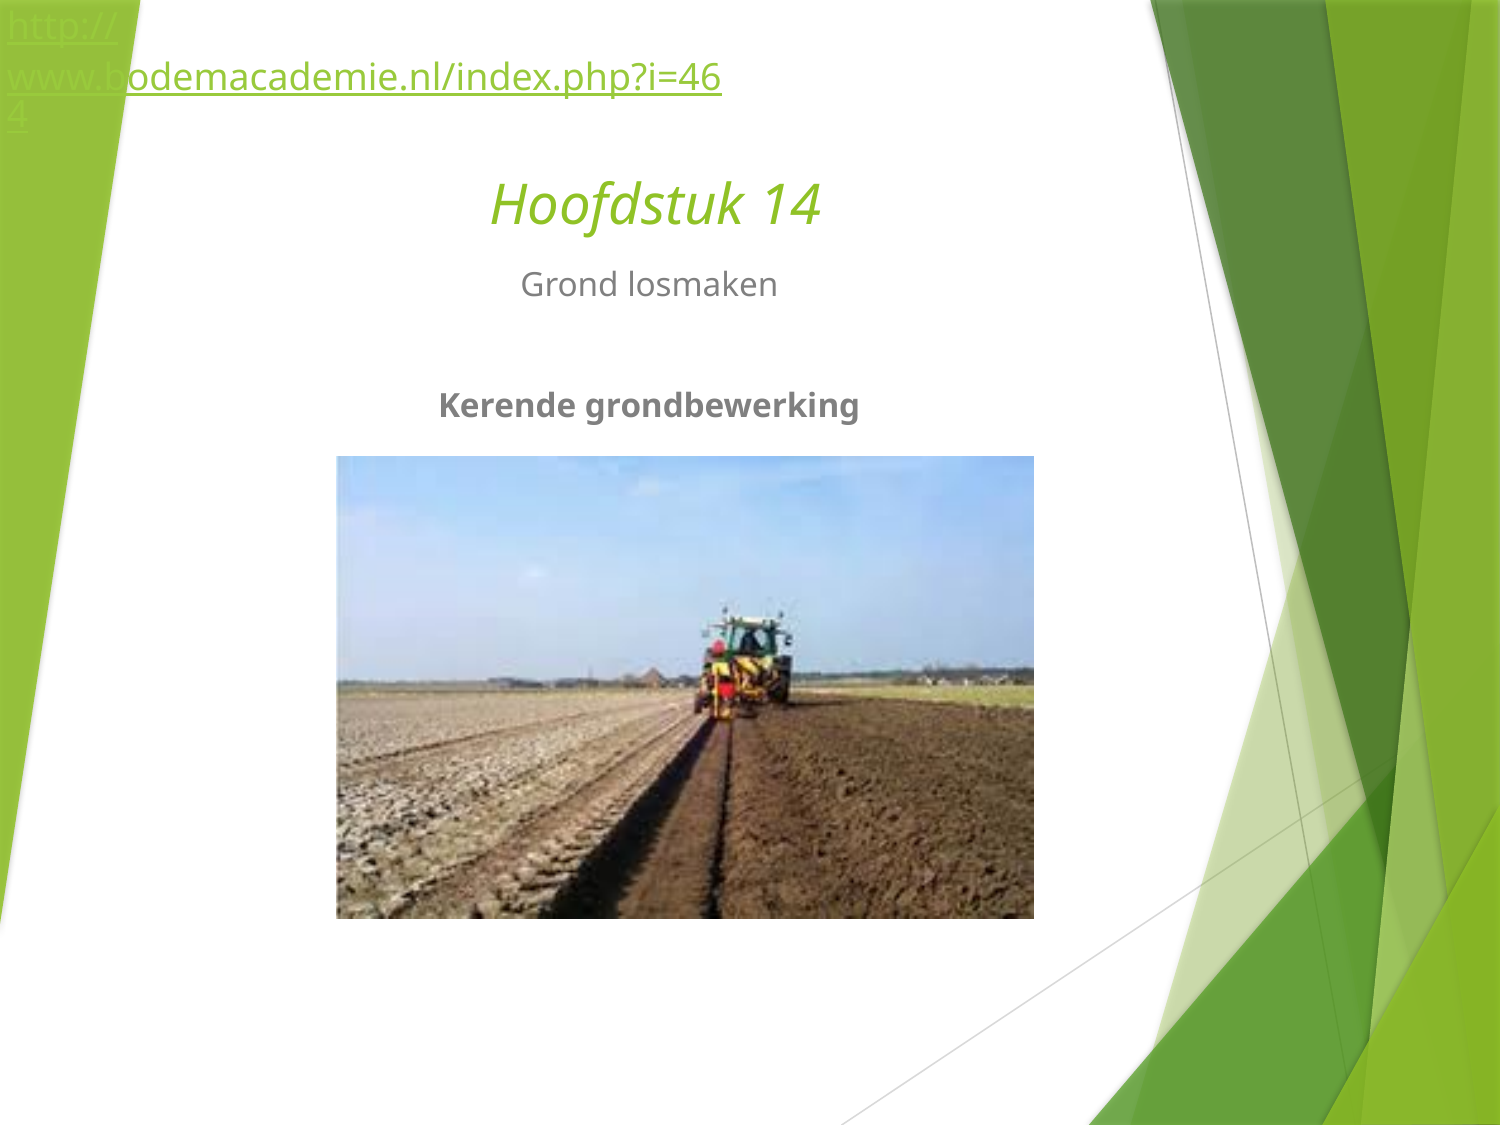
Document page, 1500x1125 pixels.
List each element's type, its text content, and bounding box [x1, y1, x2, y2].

title Hoofdstuk 14 [112, 101, 1199, 244]
text_box http://www.bodemacademie.nl/index.php?i=464 [0, 0, 743, 157]
picture [335, 455, 1034, 919]
subtitle Grond losmaken Kerende grondbewerking [64, 255, 1235, 882]
